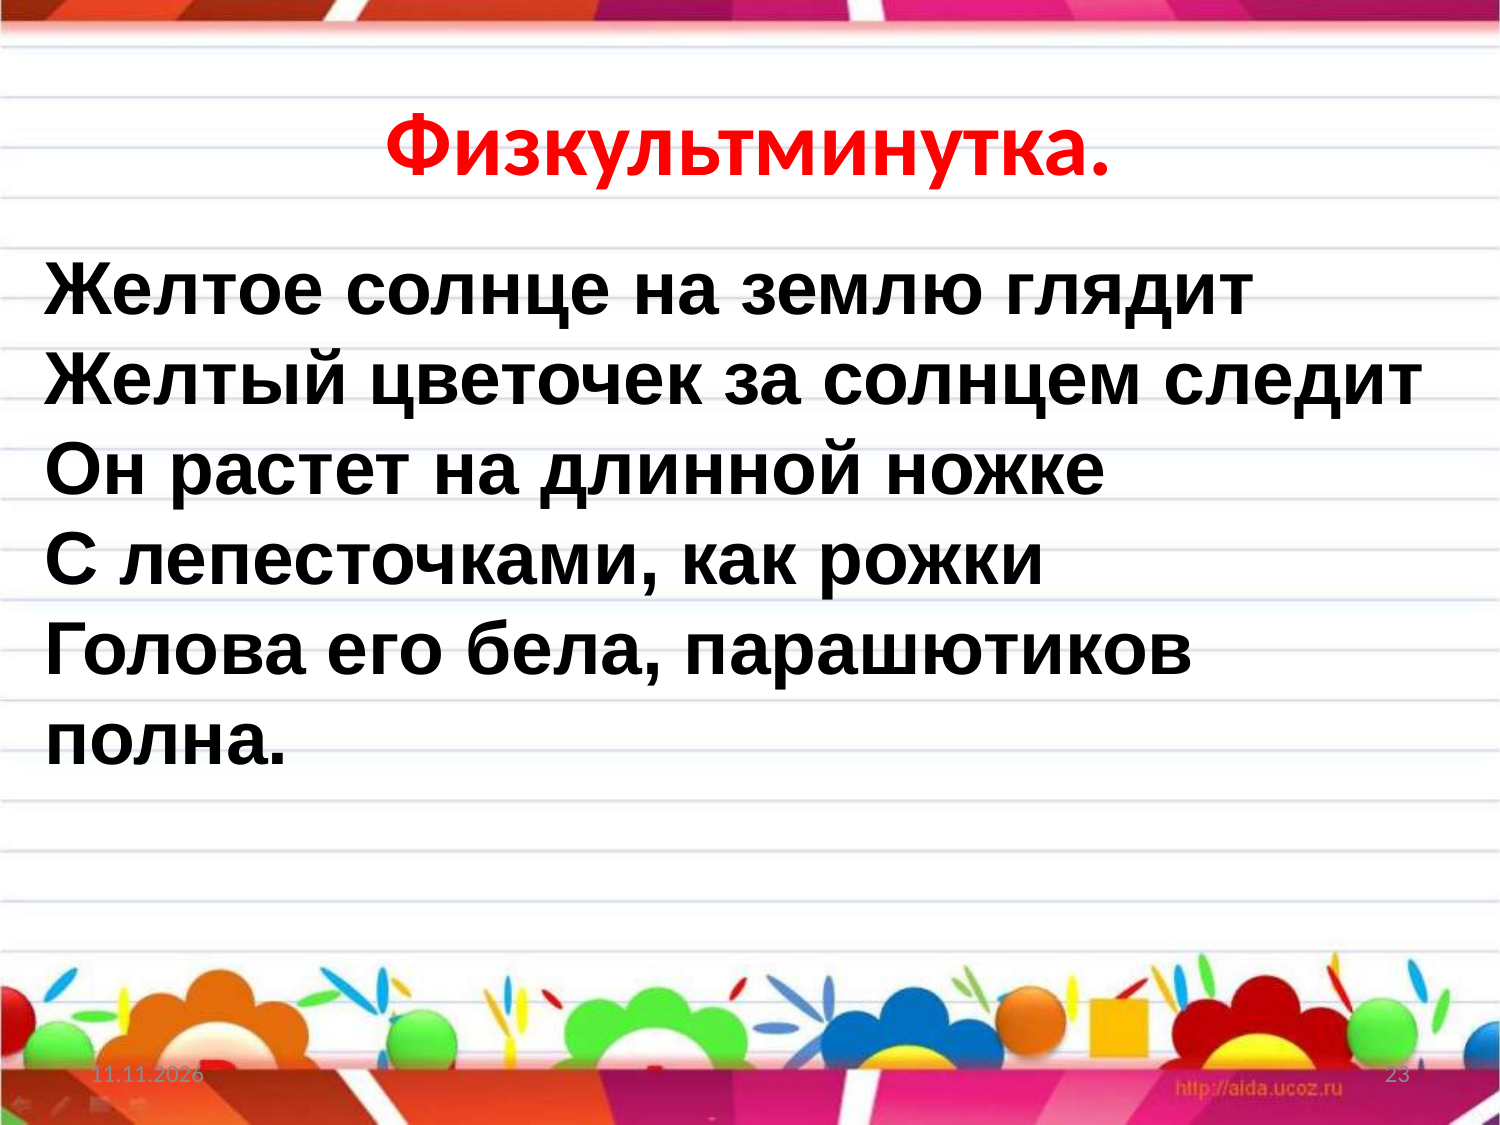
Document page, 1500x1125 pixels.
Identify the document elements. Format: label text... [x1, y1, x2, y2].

text_box Желтое солнце на землю глядит Желтый цветочек за солнцем следит Он растет на длинной ножке С лепесточками, как рожки Голова его бела, парашютиков полна. [29, 232, 1471, 788]
slide_number 23 [1074, 1042, 1425, 1103]
title Физкультминутка. [74, 44, 1426, 232]
picture [0, 0, 1500, 1125]
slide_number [75, 1042, 425, 1103]
